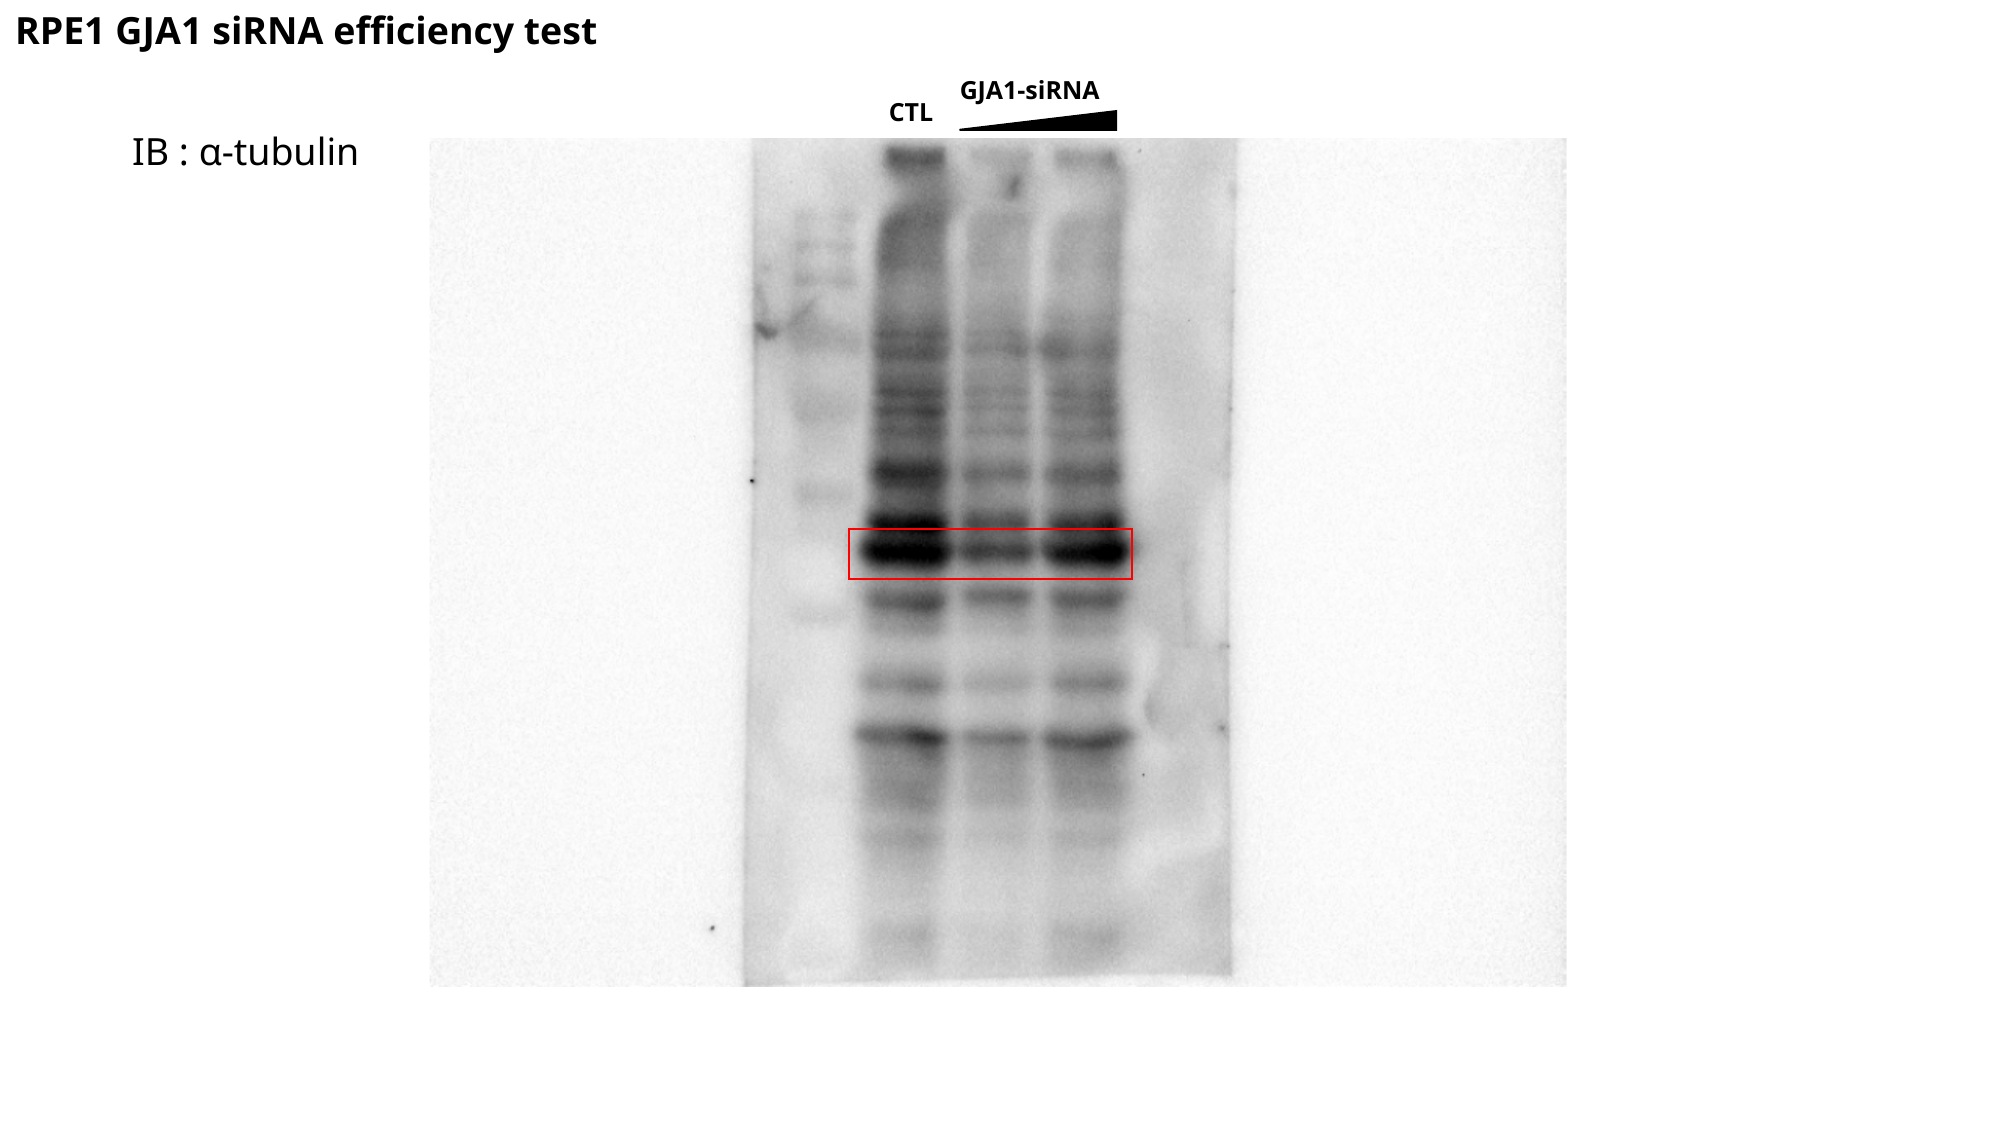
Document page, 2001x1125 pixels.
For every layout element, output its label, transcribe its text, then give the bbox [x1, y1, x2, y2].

text_box IB : α-tubulin [117, 120, 375, 181]
text_box RPE1 GJA1 siRNA efficiency test [0, 0, 613, 60]
text_box CTL [874, 89, 949, 135]
text_box GJA1-siRNA [945, 67, 1115, 112]
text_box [394, 137, 1606, 987]
text_box [959, 109, 1118, 131]
